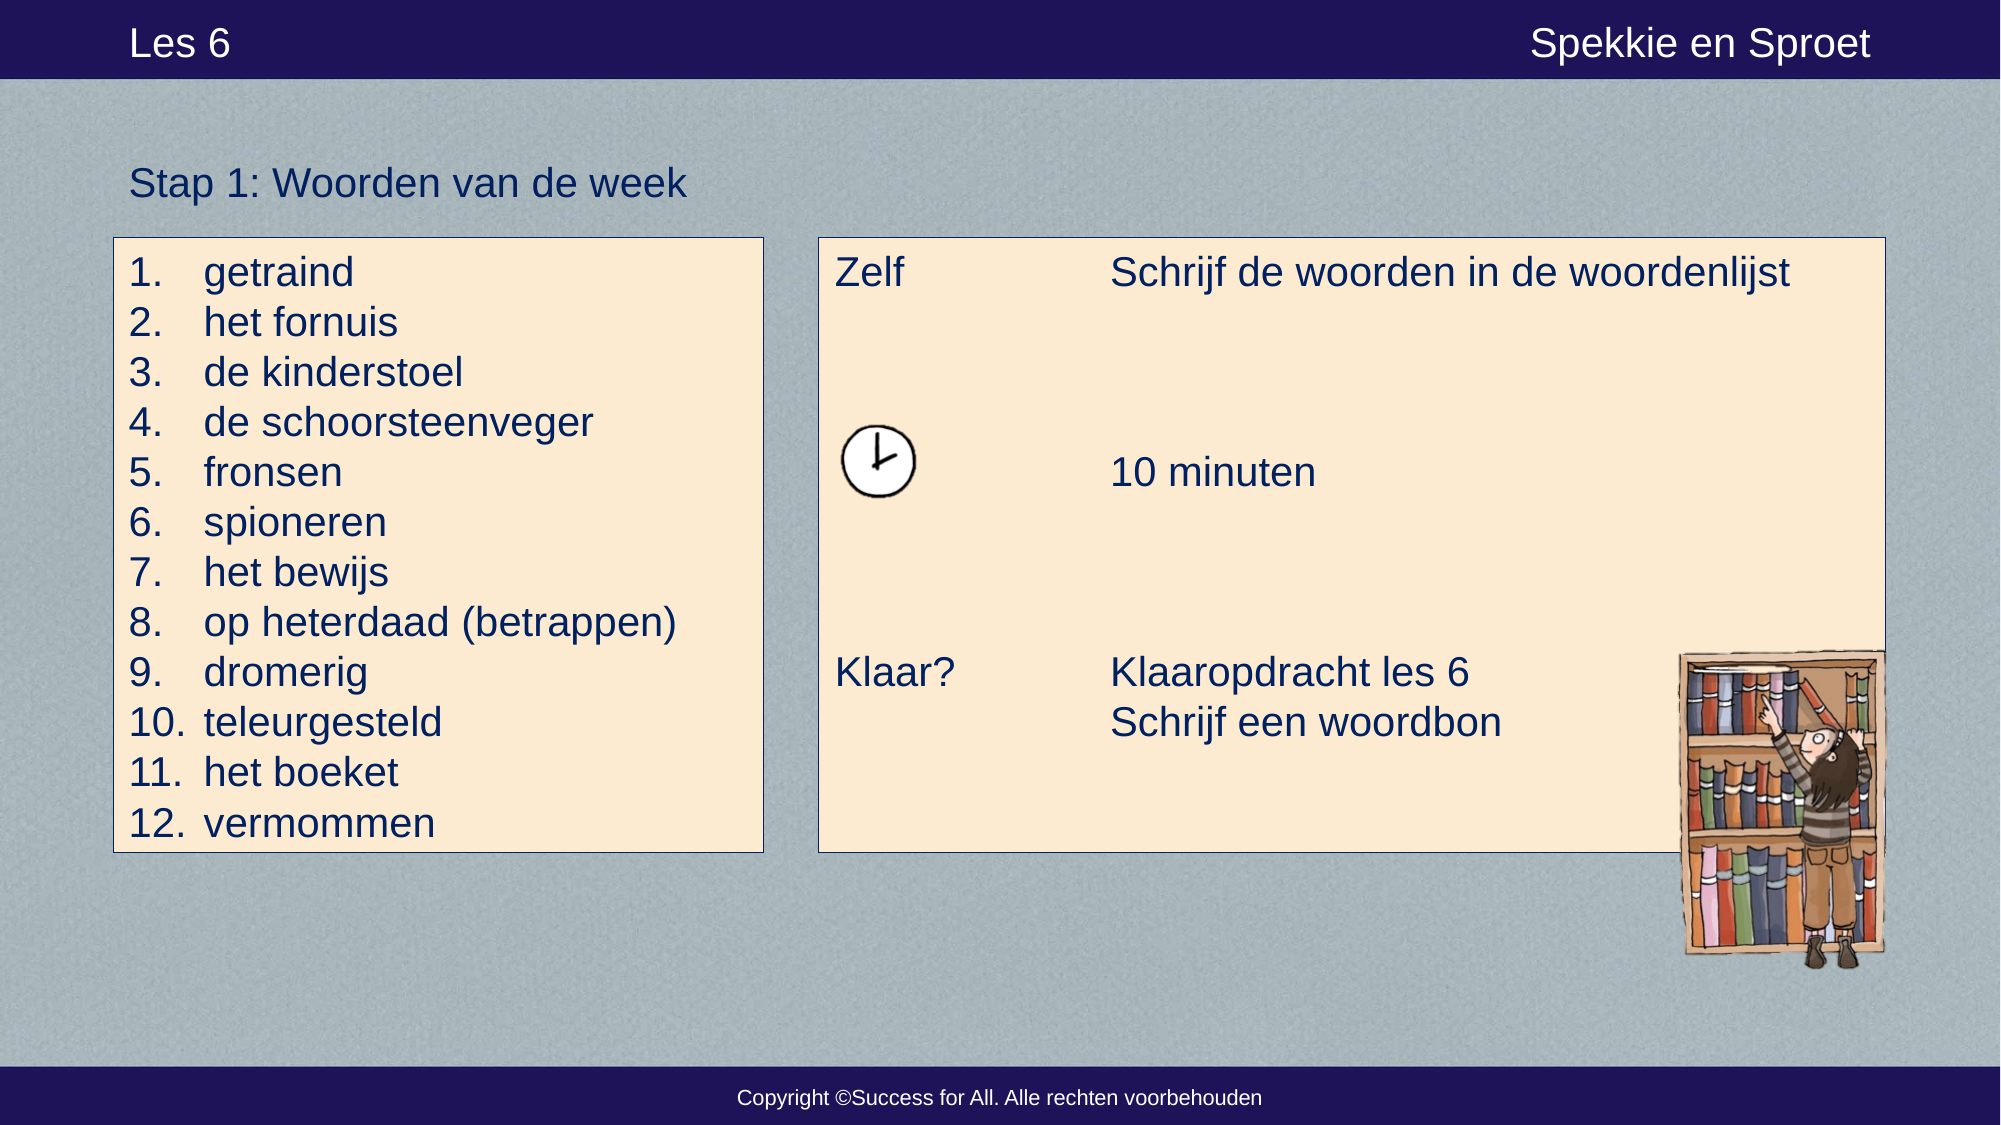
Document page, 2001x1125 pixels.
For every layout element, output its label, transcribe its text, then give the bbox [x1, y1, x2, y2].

text_box Zelf Schrijf de woorden in de woordenlijst 10 minuten Klaar? Klaaropdracht les 6 Schrijf een woordbon [818, 237, 1886, 853]
text_box getraind het fornuis de kinderstoel de schoorsteenveger fronsen spioneren het bewijs op heterdaad (betrappen) dromerig teleurgesteld het boeket vermommen [113, 237, 764, 853]
picture [0, 0, 2001, 1125]
text_box Copyright ©Success for All. Alle rechten voorbehouden [0, 1076, 2000, 1125]
text_box Spekkie en Sproet [999, 8, 1886, 73]
text_box Stap 1: Woorden van de week [113, 148, 1635, 214]
text_box Les 6 [114, 8, 354, 73]
